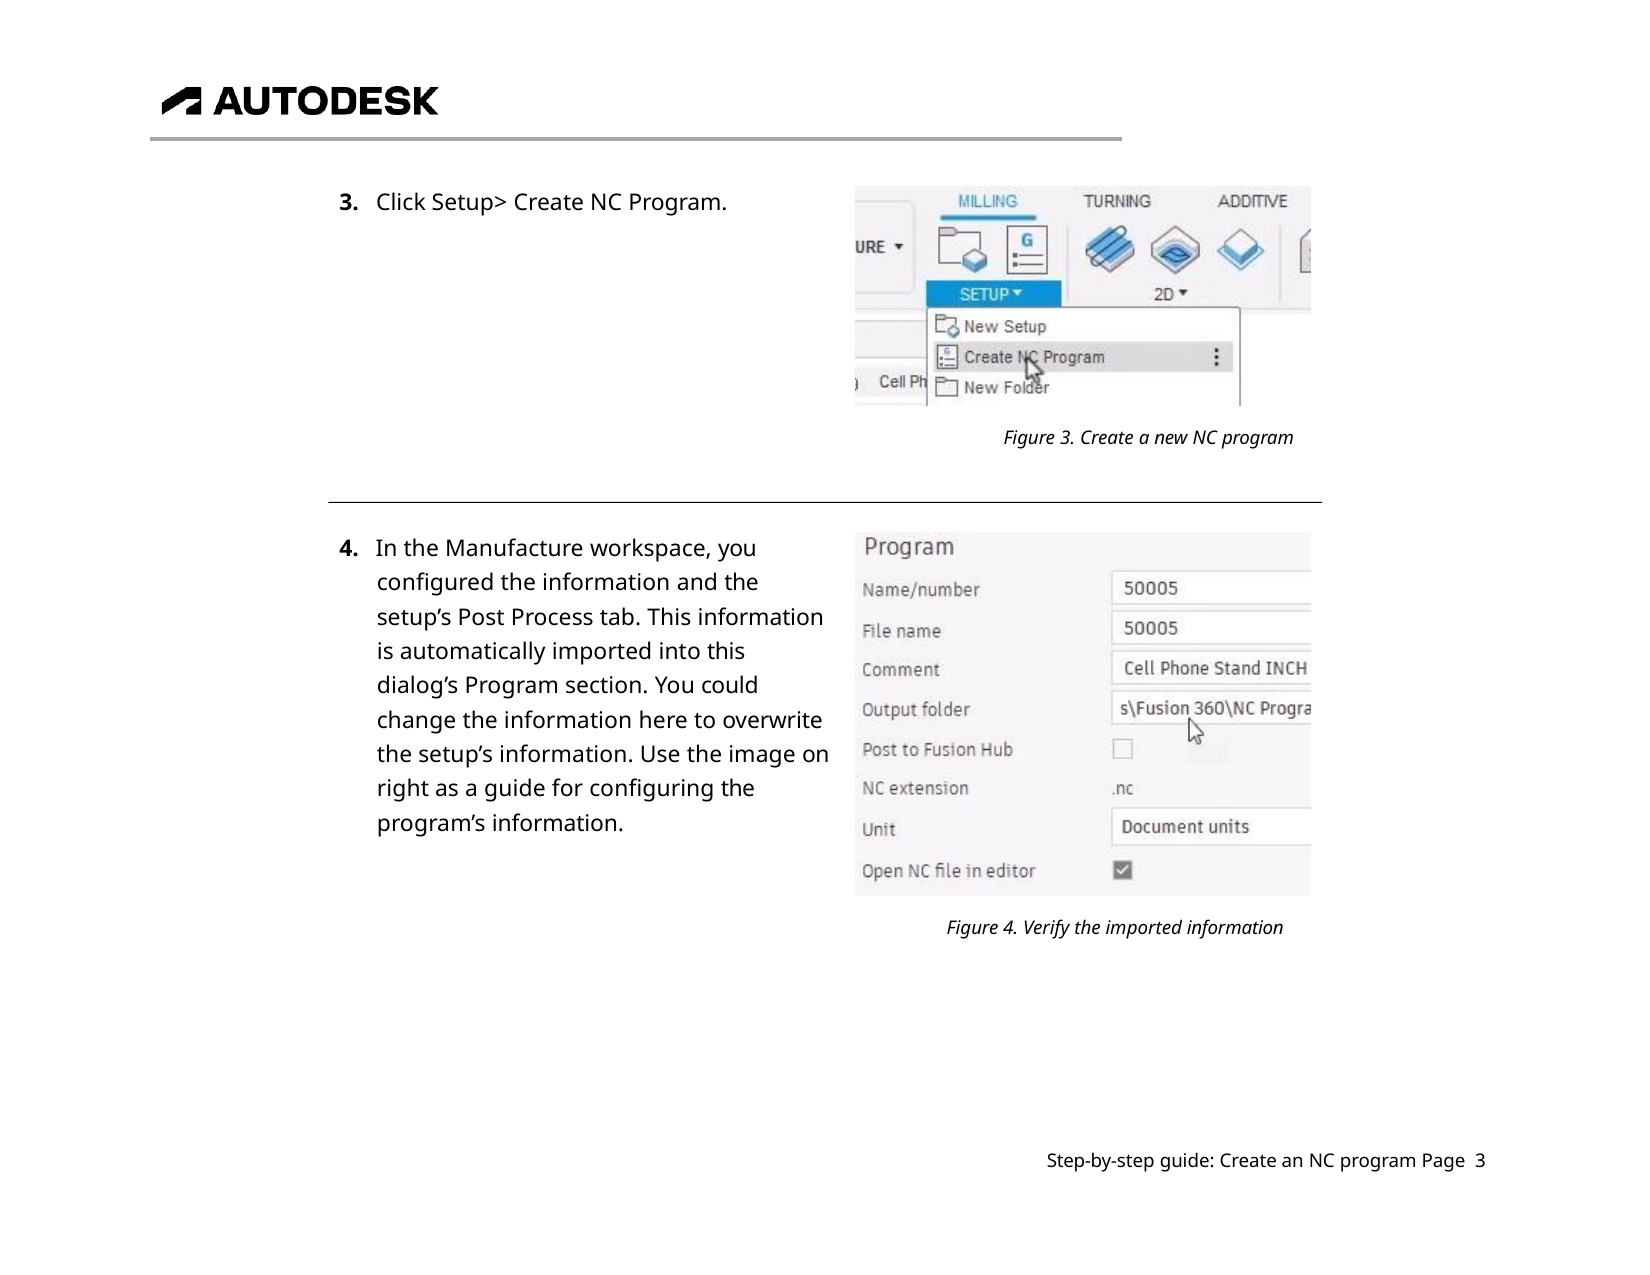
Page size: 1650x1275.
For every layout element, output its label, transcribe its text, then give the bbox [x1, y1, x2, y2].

text_box 3. Click Setup> Create NC Program. [337, 185, 729, 216]
text_box Figure 3. Create a new NC program [1001, 423, 1313, 448]
picture [854, 186, 1311, 406]
slide_number Step-by-step guide: Create an NC program Page 10 [1044, 1145, 1509, 1275]
picture [854, 532, 1311, 896]
picture [161, 86, 439, 115]
text_box Figure 4. Verify the imported information [944, 913, 1313, 939]
text_box 4. In the Manufacture workspace, you configured the information and the setup’s Post Process tab. This information is automatically imported into this dialog’s Program section. You could change the information here to overwrite the setup’s information. Use the image on right as a guide for configuring the program’s information. [337, 524, 833, 836]
